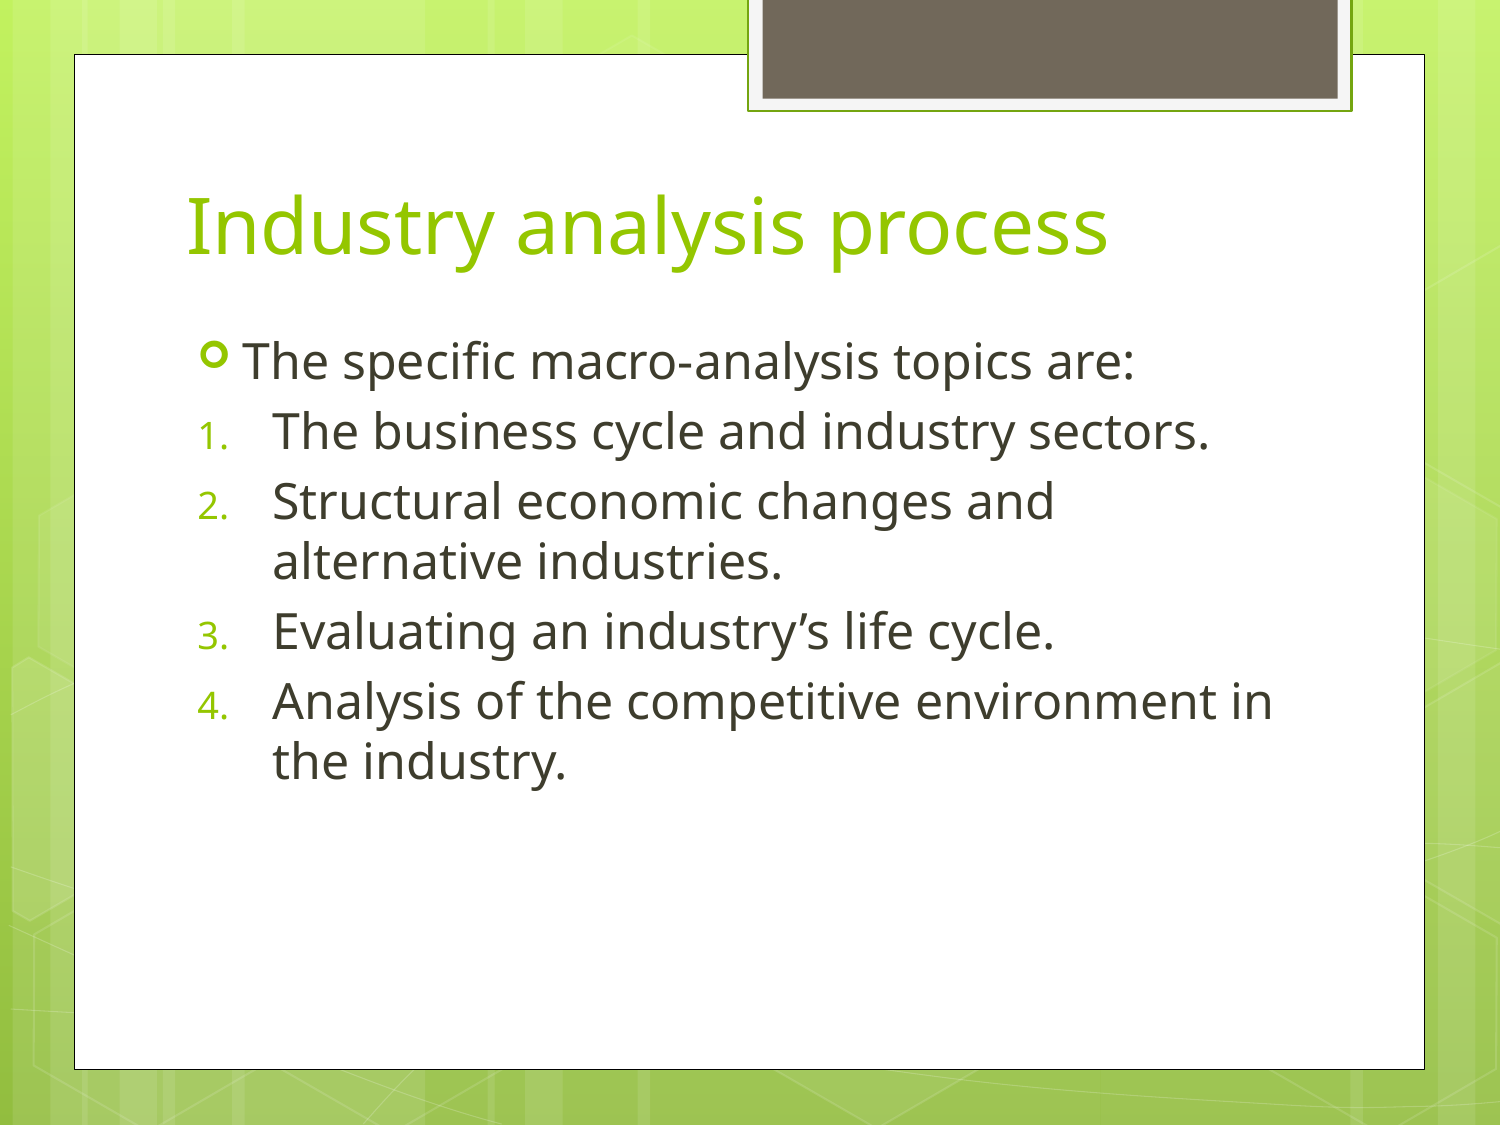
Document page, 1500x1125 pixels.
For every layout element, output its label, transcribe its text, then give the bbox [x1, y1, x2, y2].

title Industry analysis process [171, 168, 1324, 278]
list The specific macro-analysis topics are: The business cycle and industry sectors. Structural economic changes and alternative industries. Evaluating an industry’s life cycle. Analysis of the competitive environment in the industry. [171, 321, 1324, 1006]
